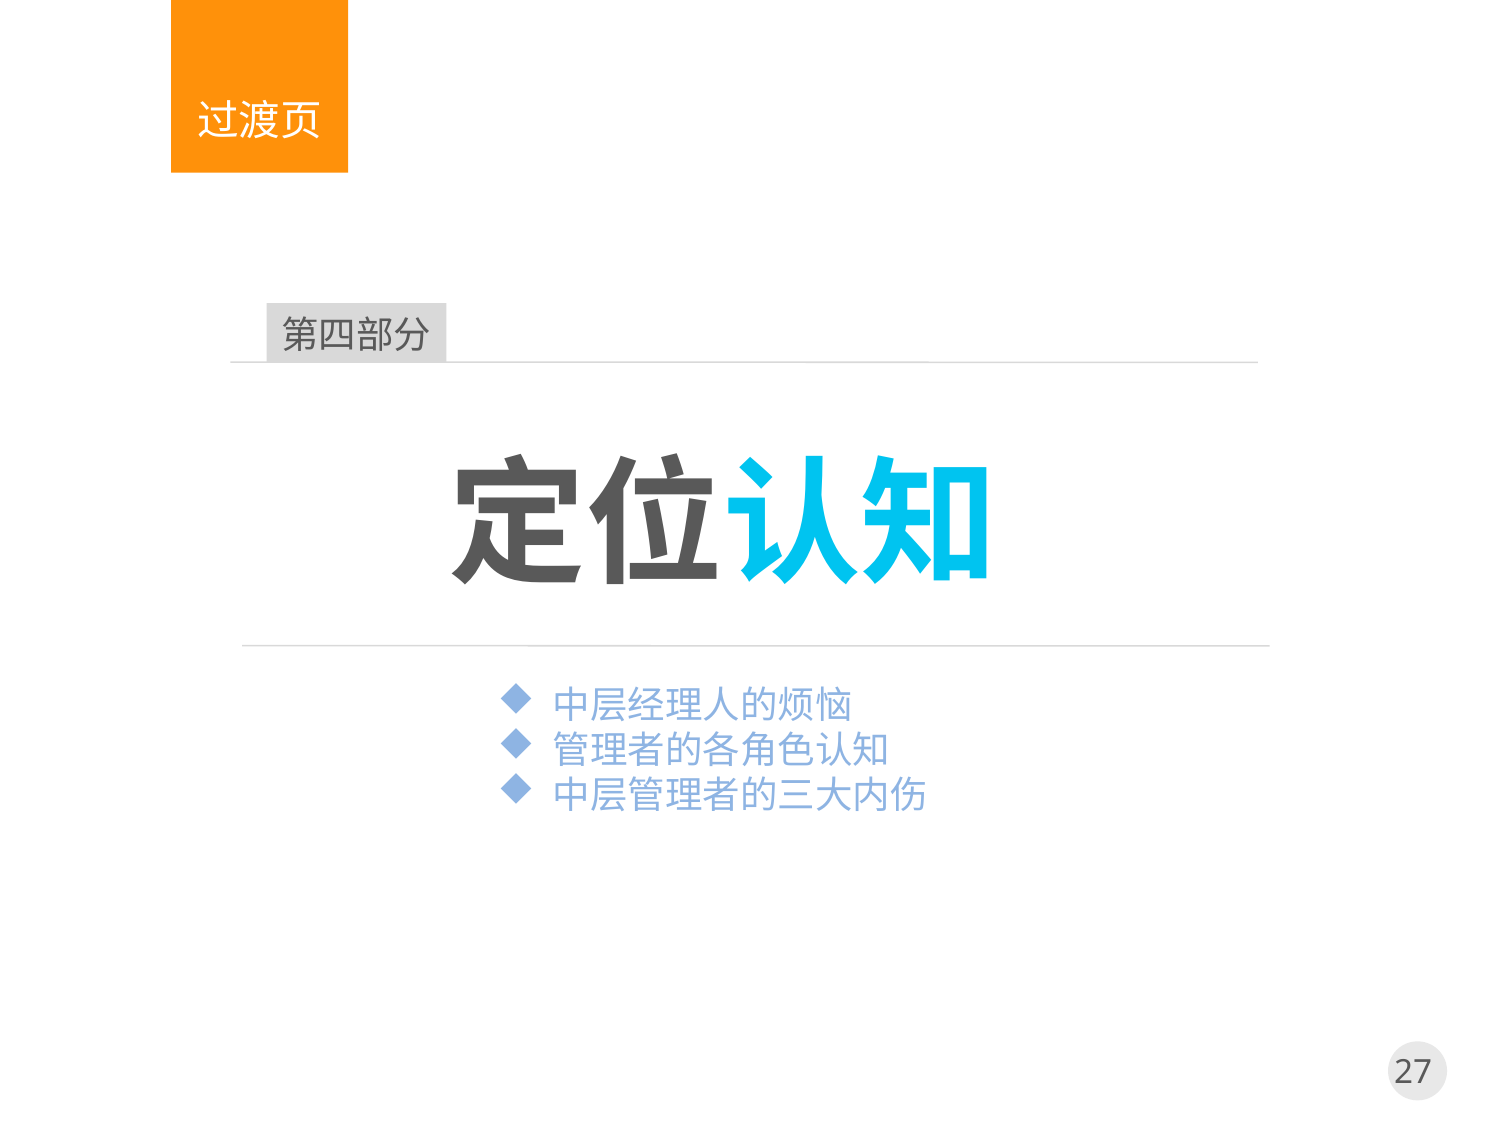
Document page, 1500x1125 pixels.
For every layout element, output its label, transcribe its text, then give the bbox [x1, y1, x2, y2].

text_box 中层经理人的烦恼 管理者的各角色认知 中层管理者的三大内伤 [486, 675, 1008, 822]
text_box 第四部分 [266, 303, 447, 360]
text_box 定位认知 [433, 404, 1107, 607]
